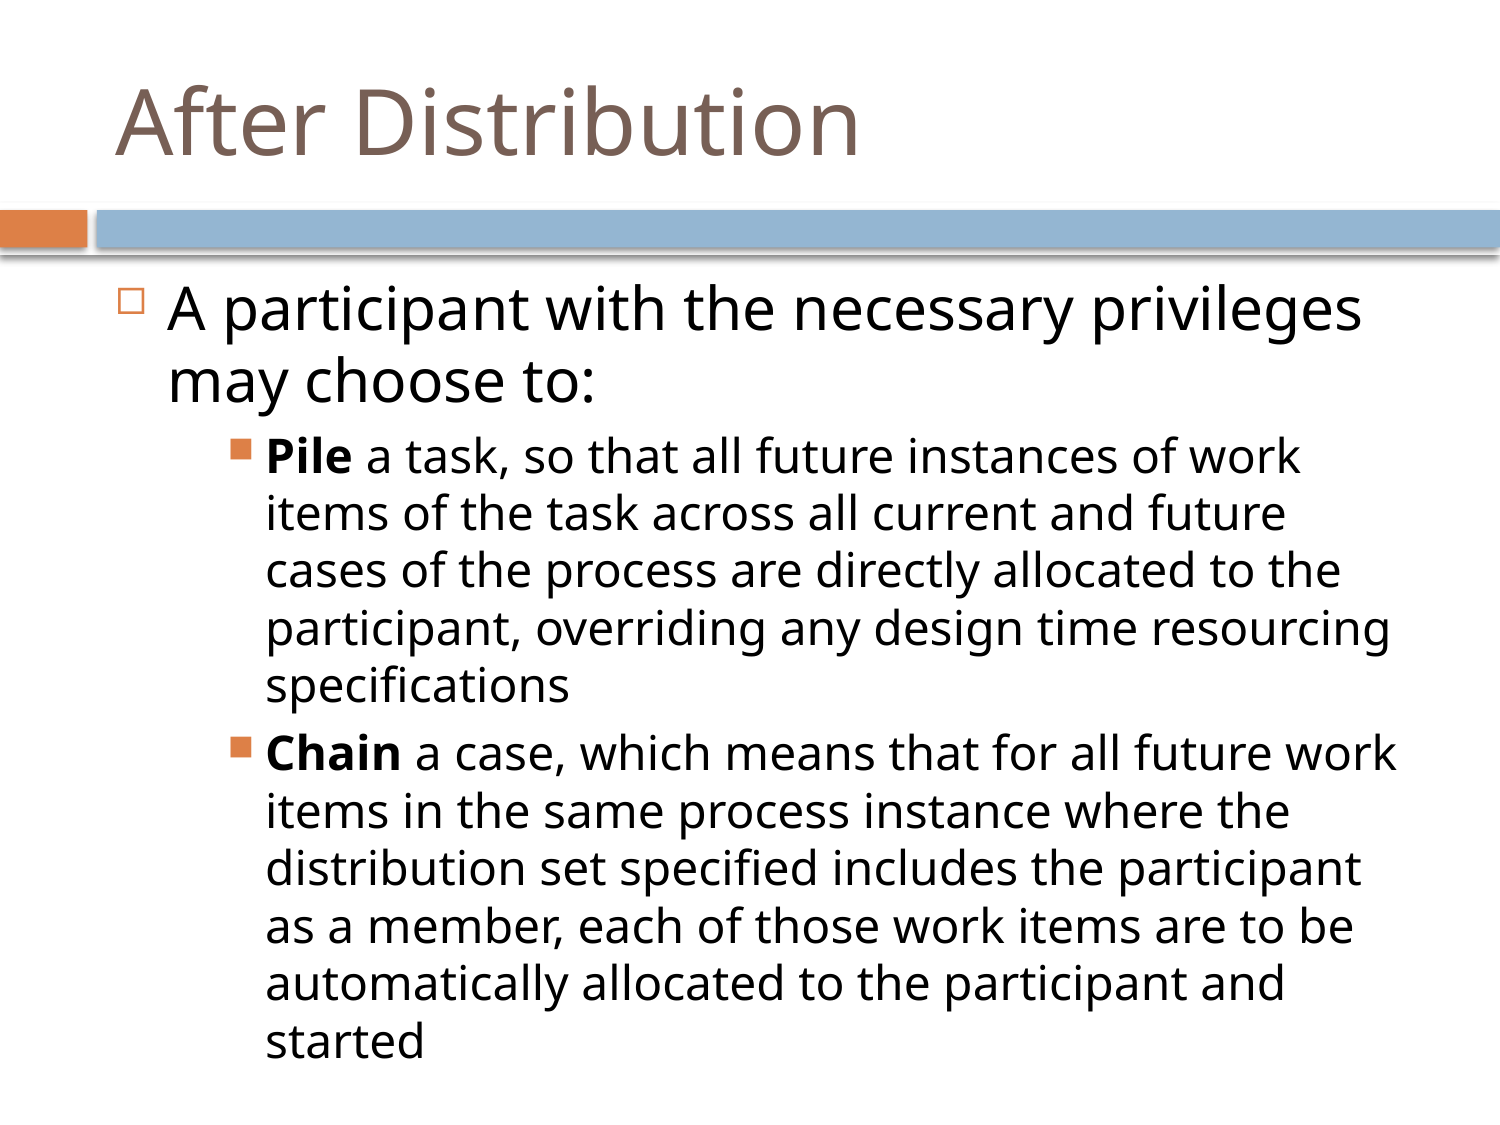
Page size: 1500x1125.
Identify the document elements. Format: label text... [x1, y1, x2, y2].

list A participant with the necessary privileges may choose to: Pile a task, so that all future instances of work items of the task across all current and future cases of the process are directly allocated to the participant, overriding any design time resourcing specifications Chain a case, which means that for all future work items in the same process instance where the distribution set specified includes the participant as a member, each of those work items are to be automatically allocated to the participant and started [100, 262, 1438, 1000]
title After Distribution [100, 37, 1438, 200]
